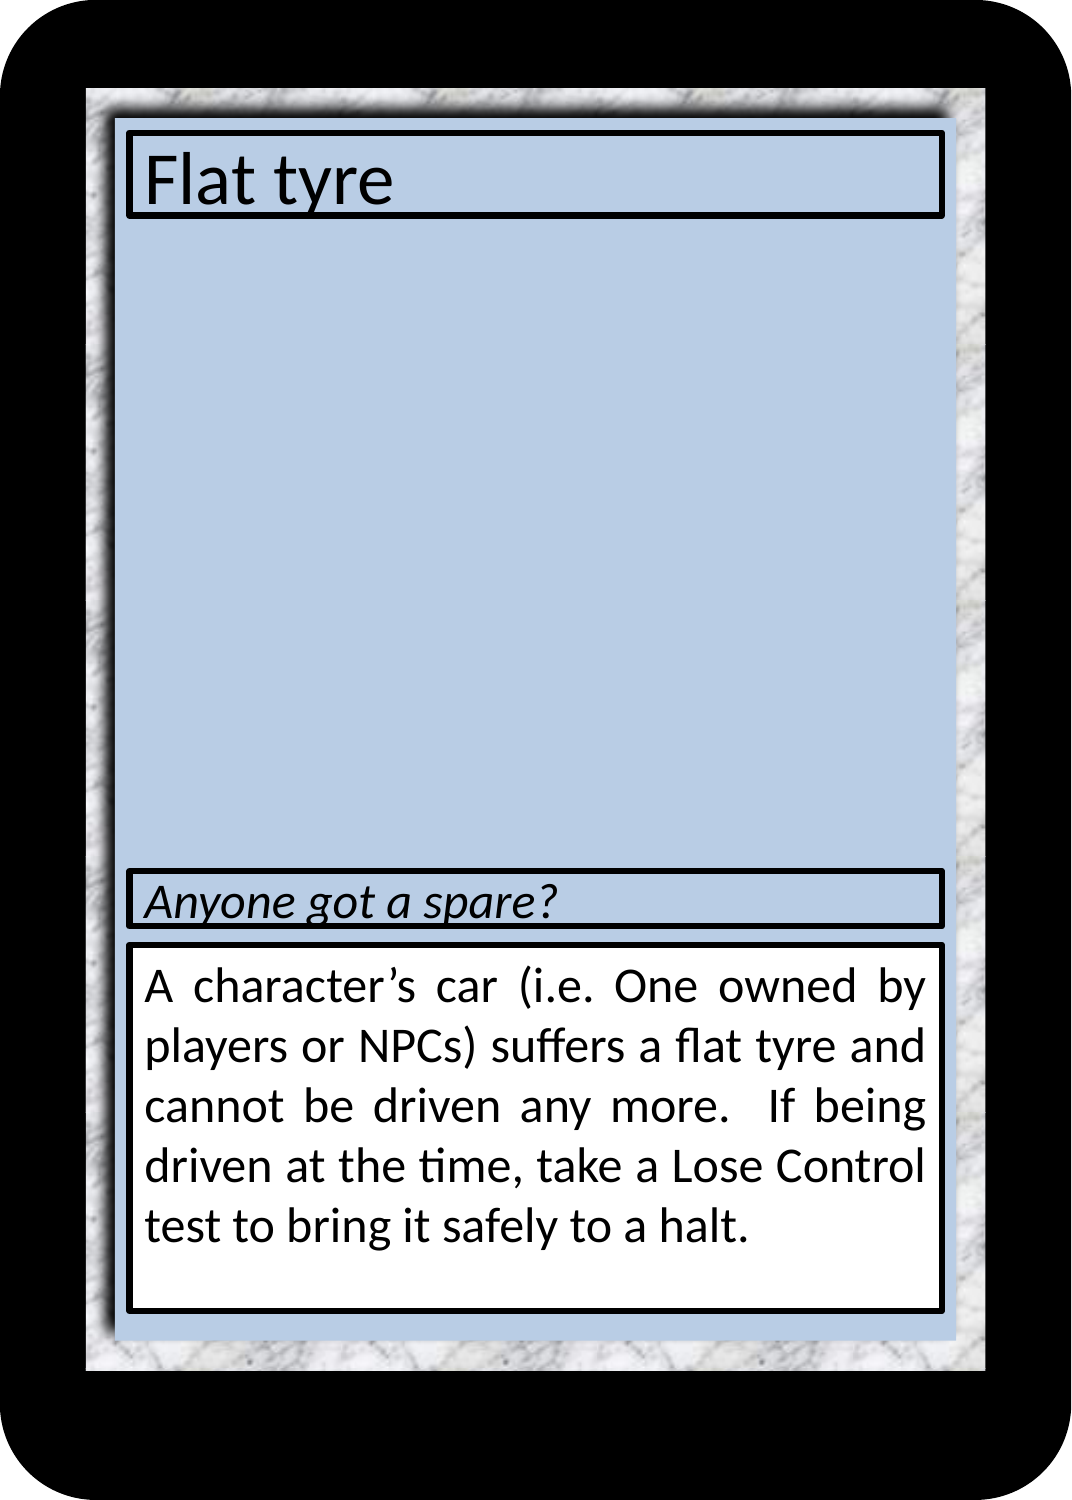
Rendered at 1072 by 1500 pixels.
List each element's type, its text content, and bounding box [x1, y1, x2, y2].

title Flat tyre [126, 130, 945, 219]
list A character’s car (i.e. One owned by players or NPCs) suffers a flat tyre and cannot be driven any more. If being driven at the time, take a Lose Control test to bring it safely to a halt. [126, 942, 945, 1314]
picture [85, 88, 986, 1371]
list Anyone got a spare? [126, 868, 945, 929]
